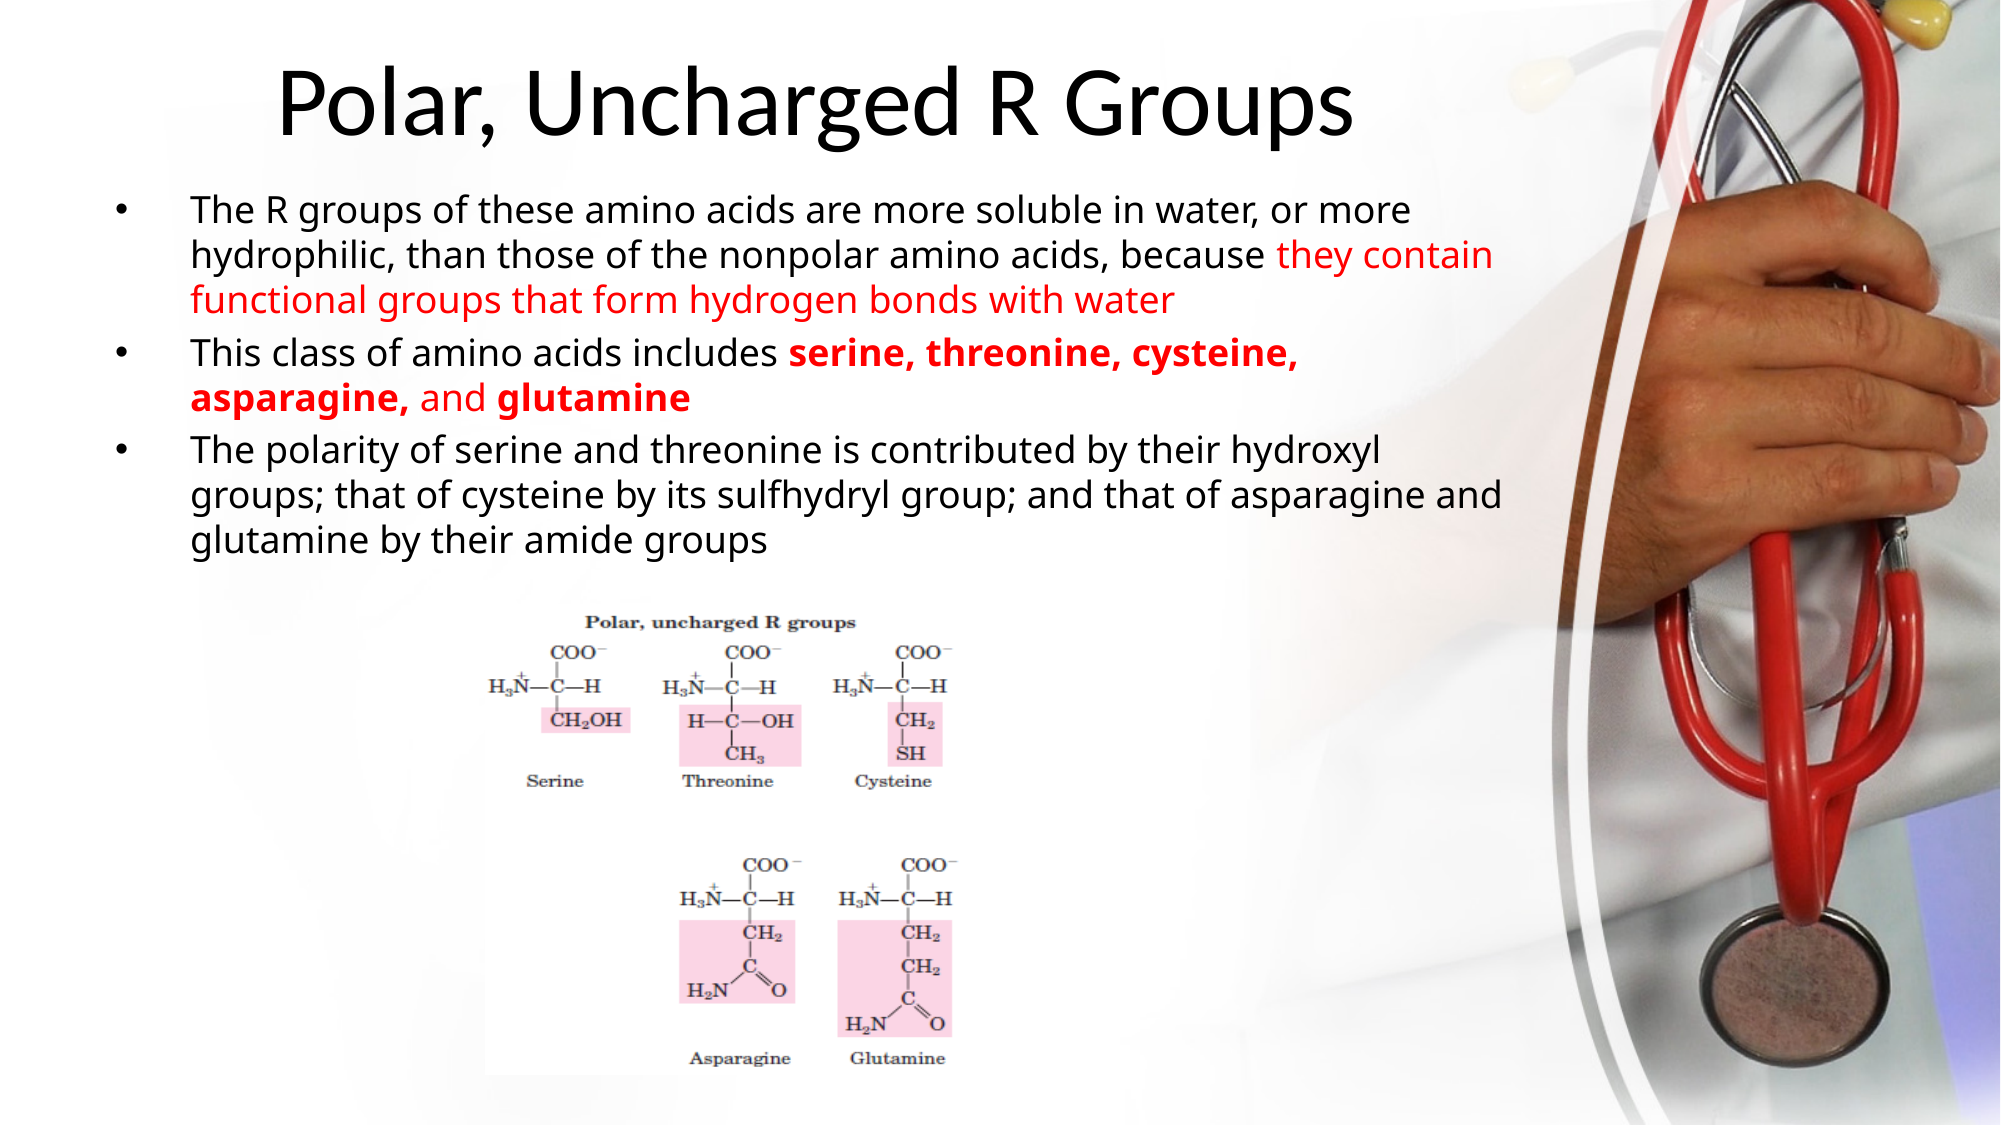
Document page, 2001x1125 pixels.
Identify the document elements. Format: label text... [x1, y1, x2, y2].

list The R groups of these amino acids are more soluble in water, or more hydrophilic, than those of the nonpolar amino acids, because they contain functional groups that form hydrogen bonds with water This class of amino acids includes serine, threonine, cysteine, asparagine, and glutamine The polarity of serine and threonine is contributed by their hydroxyl groups; that of cysteine by its sulfhydryl group; and that of asparagine and glutamine by their amide groups [100, 178, 1537, 1031]
picture [0, 0, 2001, 1125]
title Polar, Uncharged R Groups [96, 11, 1537, 179]
